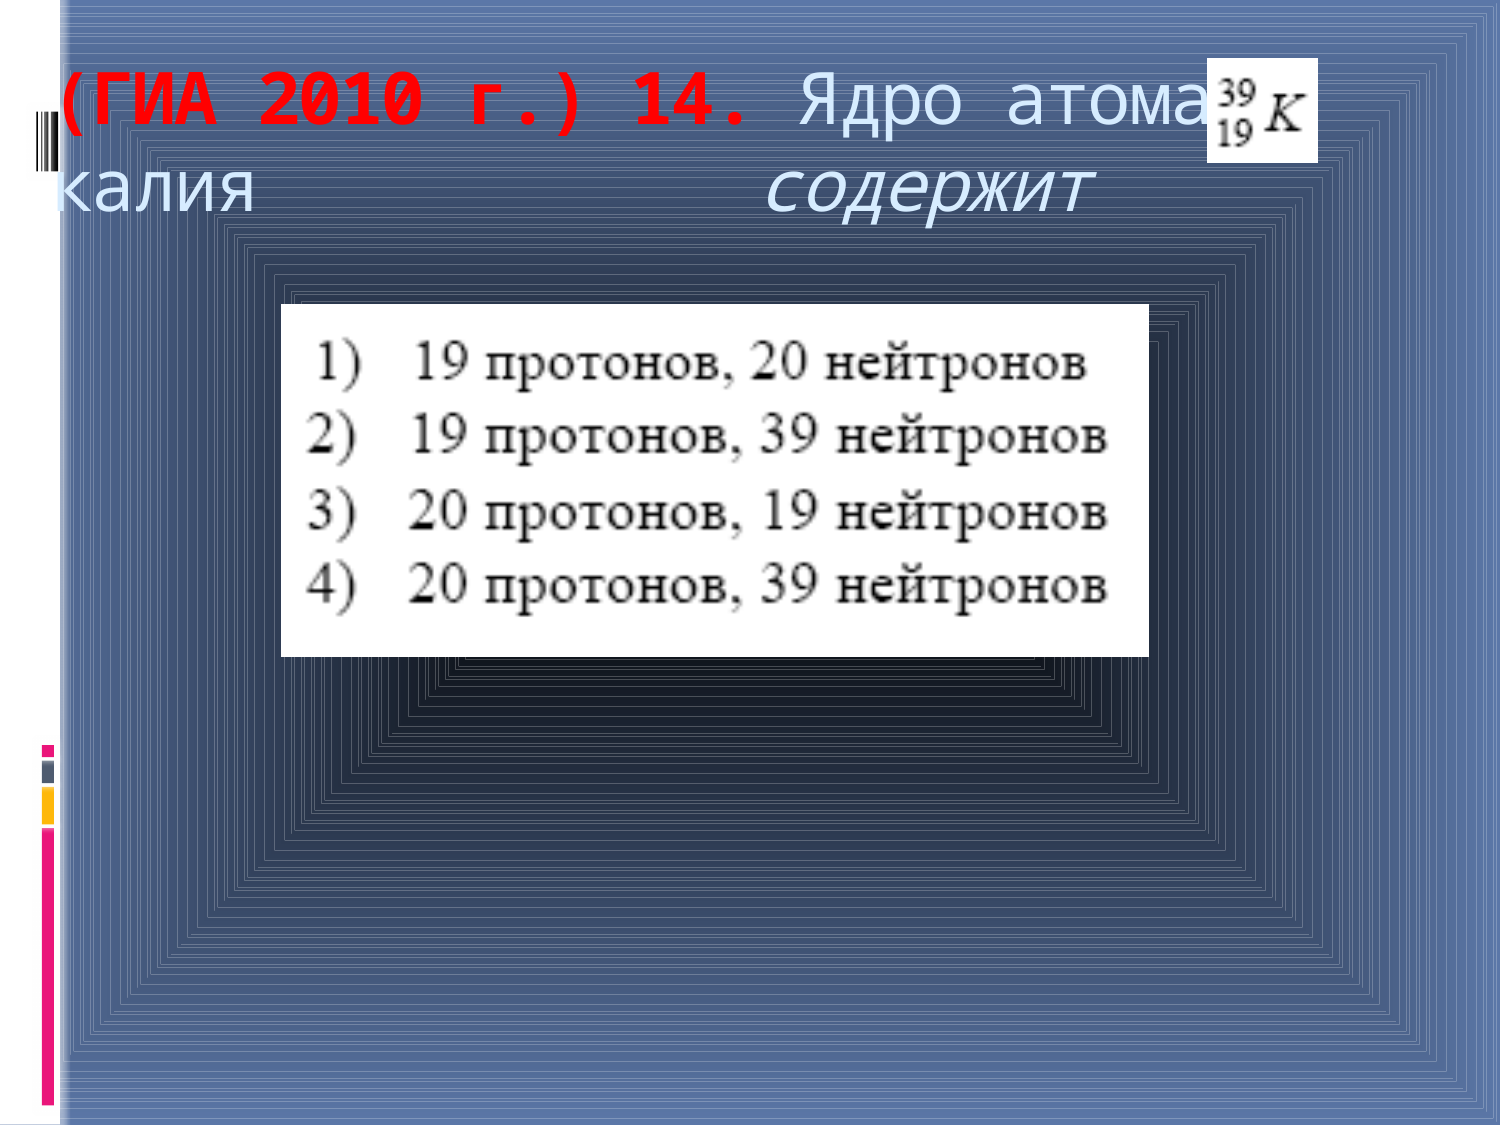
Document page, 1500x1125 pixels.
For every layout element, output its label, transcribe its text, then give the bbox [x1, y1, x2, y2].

picture [1206, 58, 1318, 163]
title (ГИА 2010 г.) 14. Ядро атома калия содержит [35, 45, 1465, 235]
picture [280, 304, 1150, 658]
